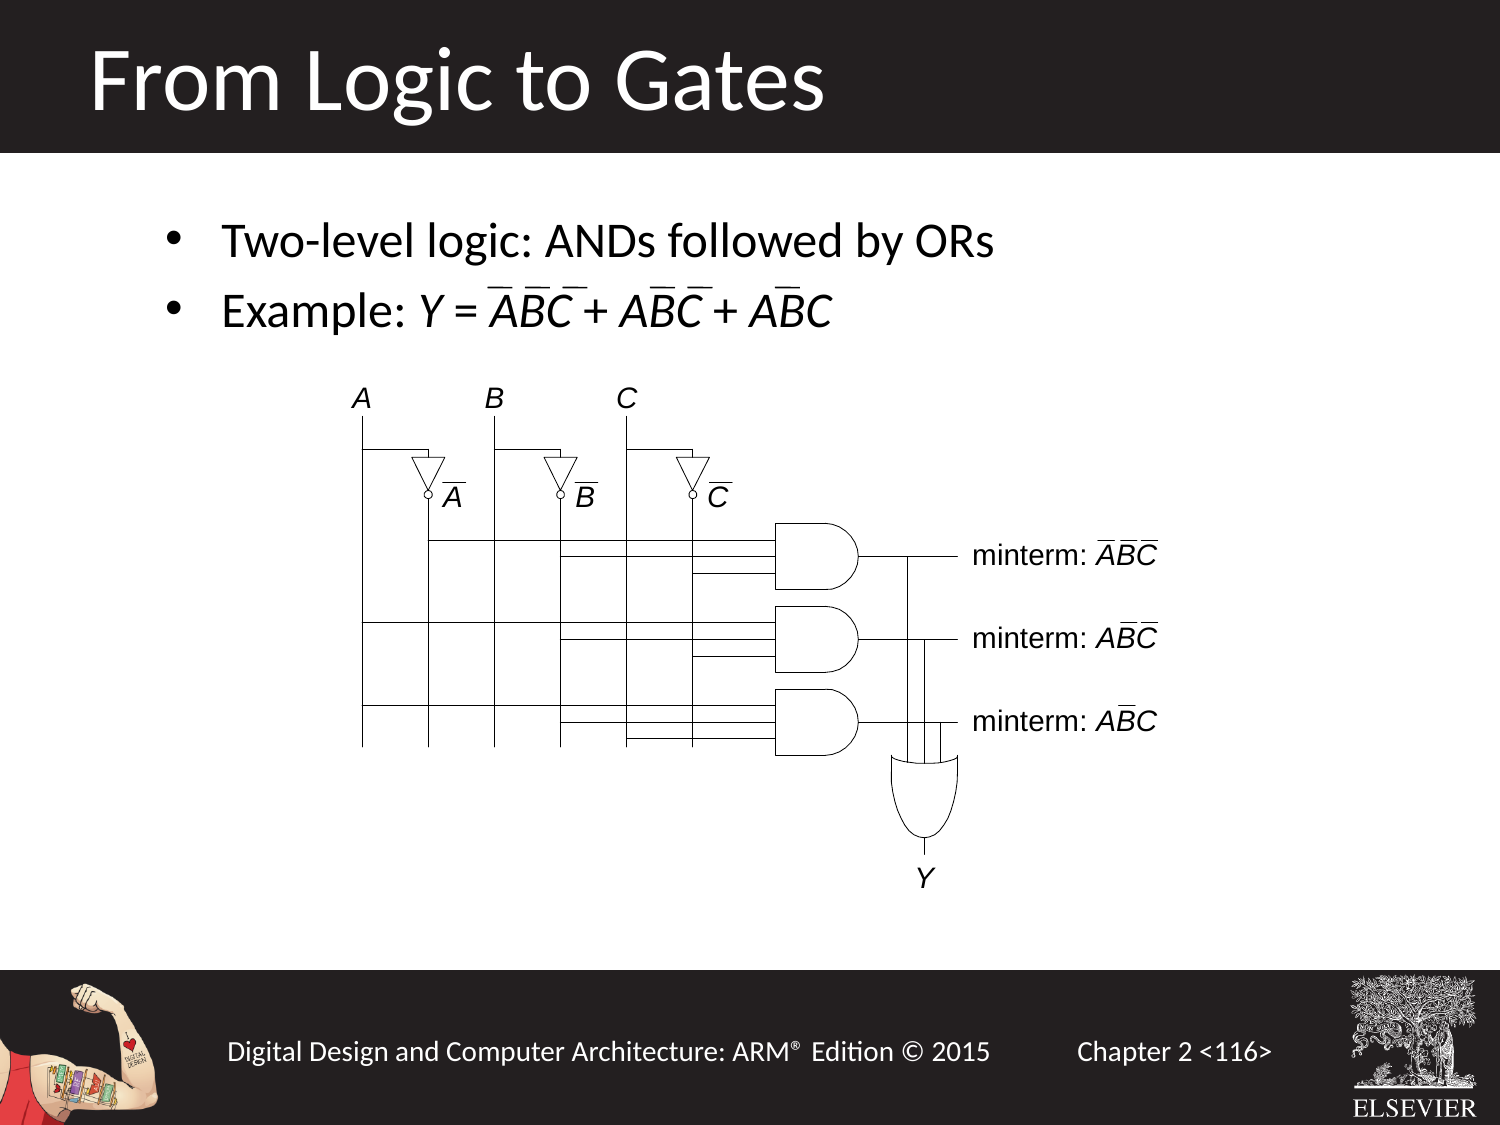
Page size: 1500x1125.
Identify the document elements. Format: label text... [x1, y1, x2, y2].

picture [0, 979, 163, 1125]
text_box From Logic to Gates [75, 11, 1375, 136]
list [324, 362, 1204, 916]
picture [1350, 974, 1477, 1117]
list Two-level logic: ANDs followed by ORs Example: Y = ABC + ABC + ABC [150, 200, 1350, 1013]
